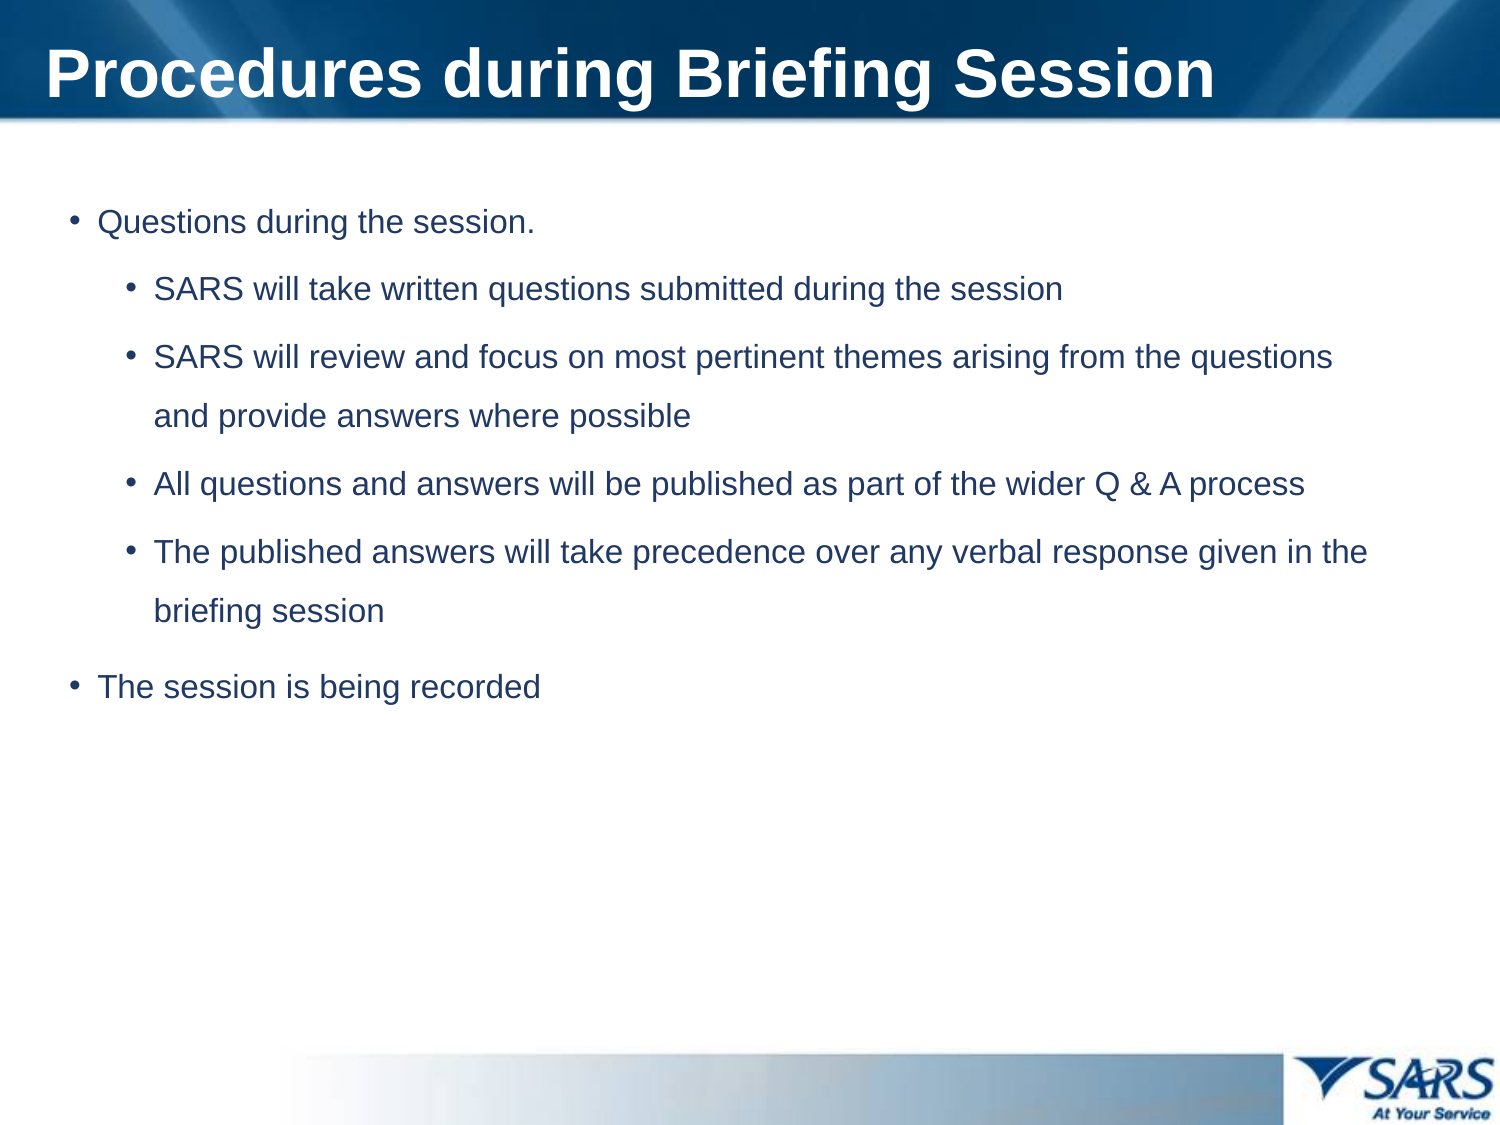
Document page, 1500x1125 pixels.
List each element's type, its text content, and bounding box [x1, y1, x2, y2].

title Procedures during Briefing Session [30, 28, 1280, 123]
picture [0, 0, 1500, 1125]
list Questions during the session. SARS will take written questions submitted during the session SARS will review and focus on most pertinent themes arising from the questions and provide answers where possible All questions and answers will be published as part of the wider Q & A process The published answers will take precedence over any verbal response given in the briefing session The session is being recorded [54, 172, 1394, 784]
